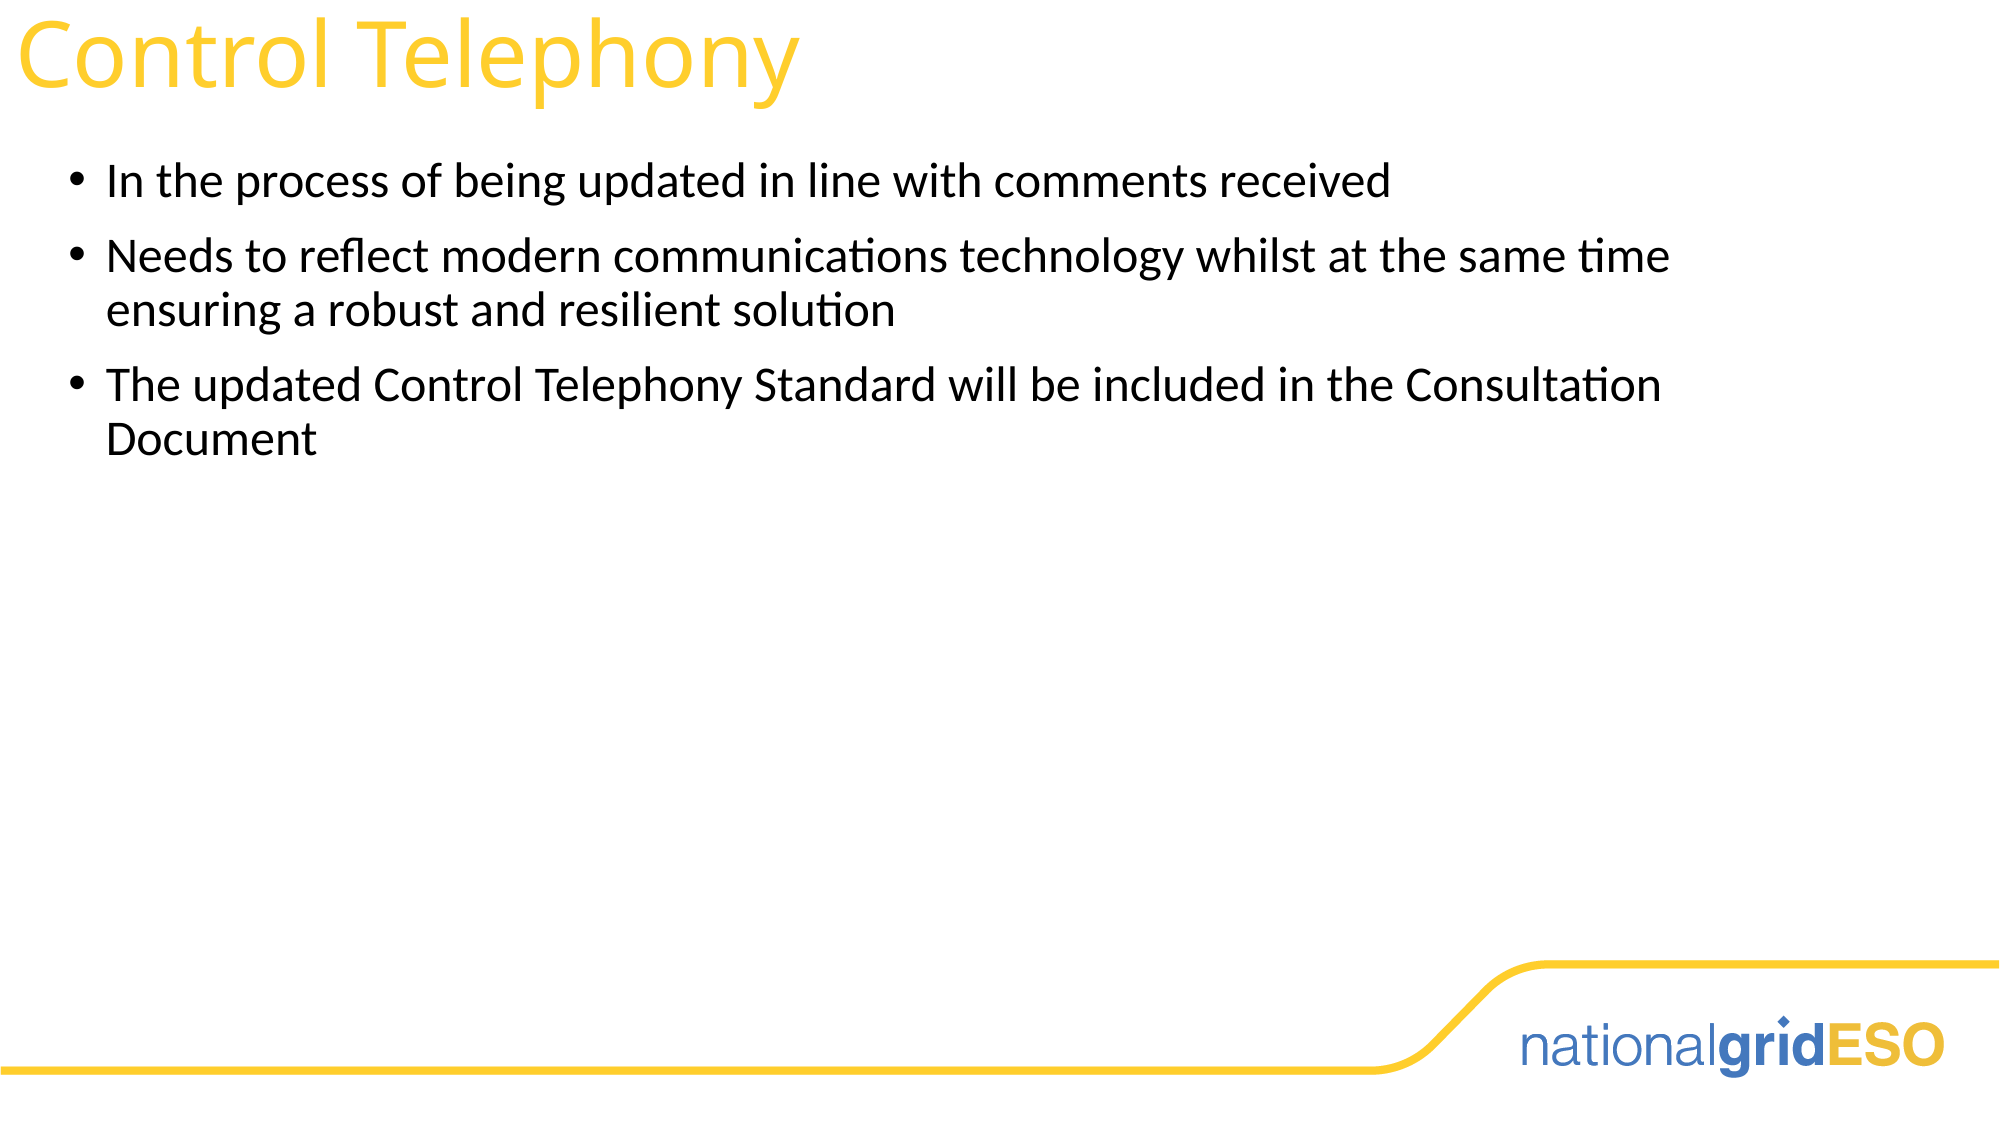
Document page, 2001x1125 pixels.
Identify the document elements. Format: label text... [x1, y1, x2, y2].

text_box In the process of being updated in line with comments received Needs to reflect modern communications technology whilst at the same time ensuring a robust and resilient solution The updated Control Telephony Standard will be included in the Consultation Document [53, 147, 1807, 474]
title Control Telephony [0, 0, 1753, 213]
picture [0, 954, 2000, 1125]
